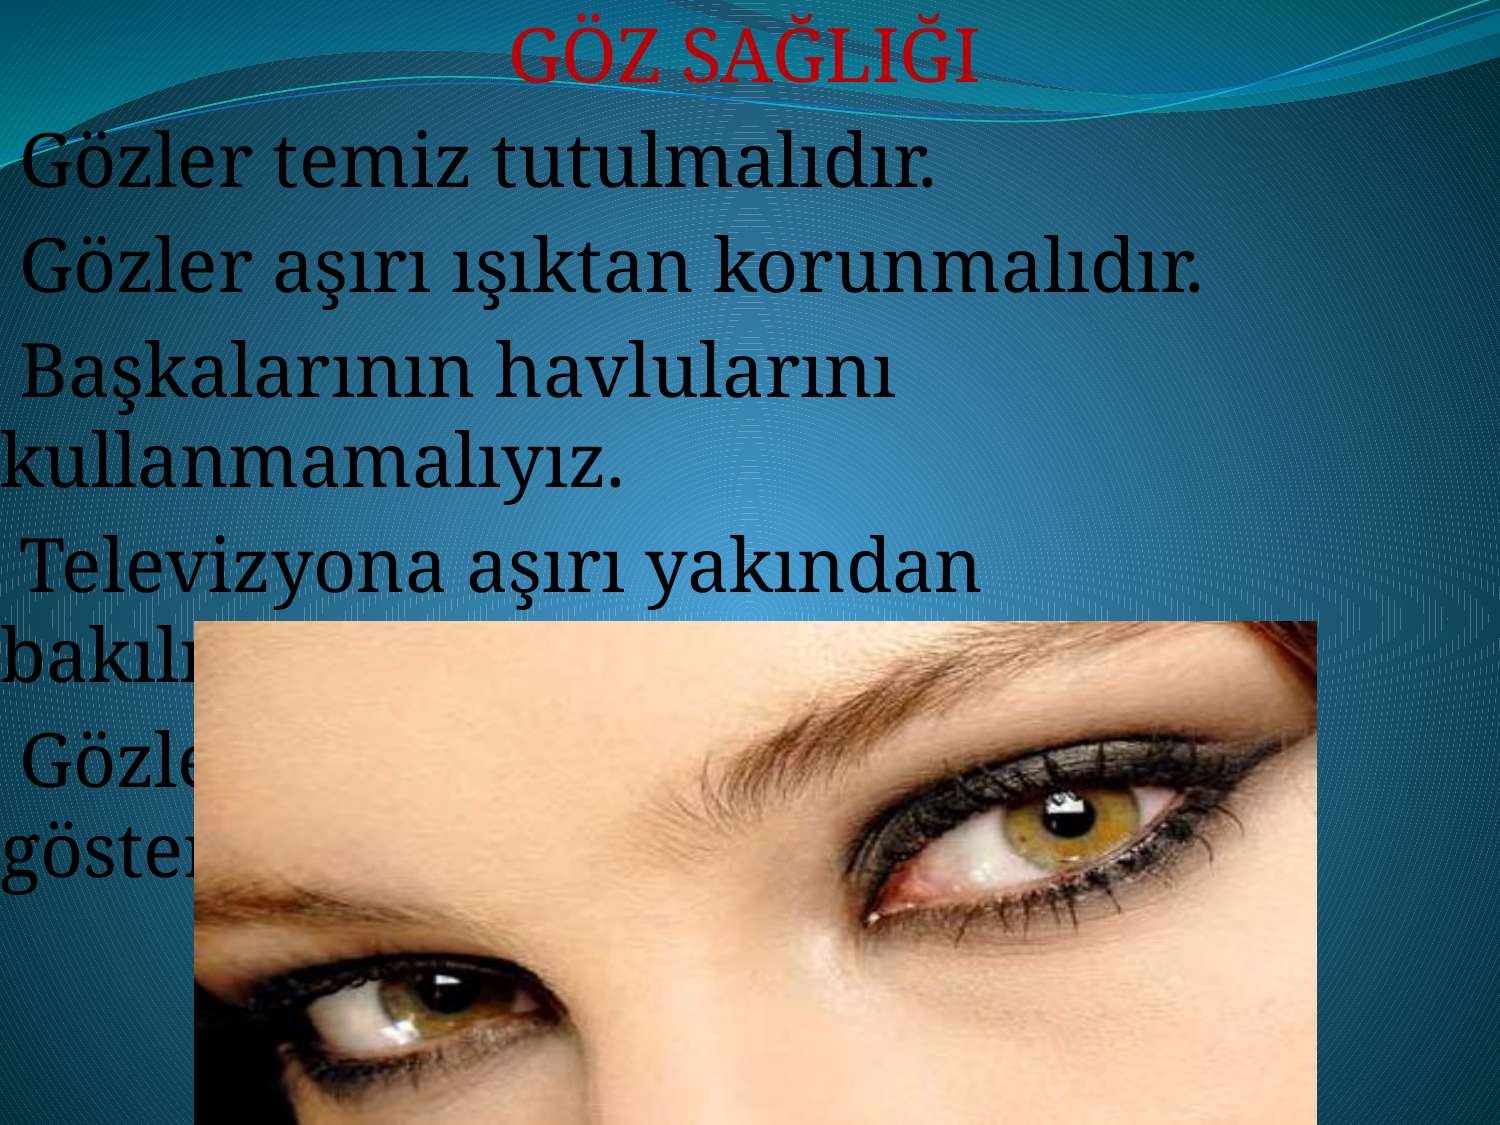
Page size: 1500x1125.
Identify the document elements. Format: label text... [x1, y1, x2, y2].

picture [194, 621, 1318, 1125]
subtitle GÖZ SAĞLIĞI Gözler temiz tutulmalıdır. Gözler aşırı ışıktan korunmalıdır. Başkalarının havlularını kullanmamalıyız. Televizyona aşırı yakından bakılmamalıdır. Gözler düzenli aralıklarla hekime gösterilmeli [0, 0, 1500, 1125]
